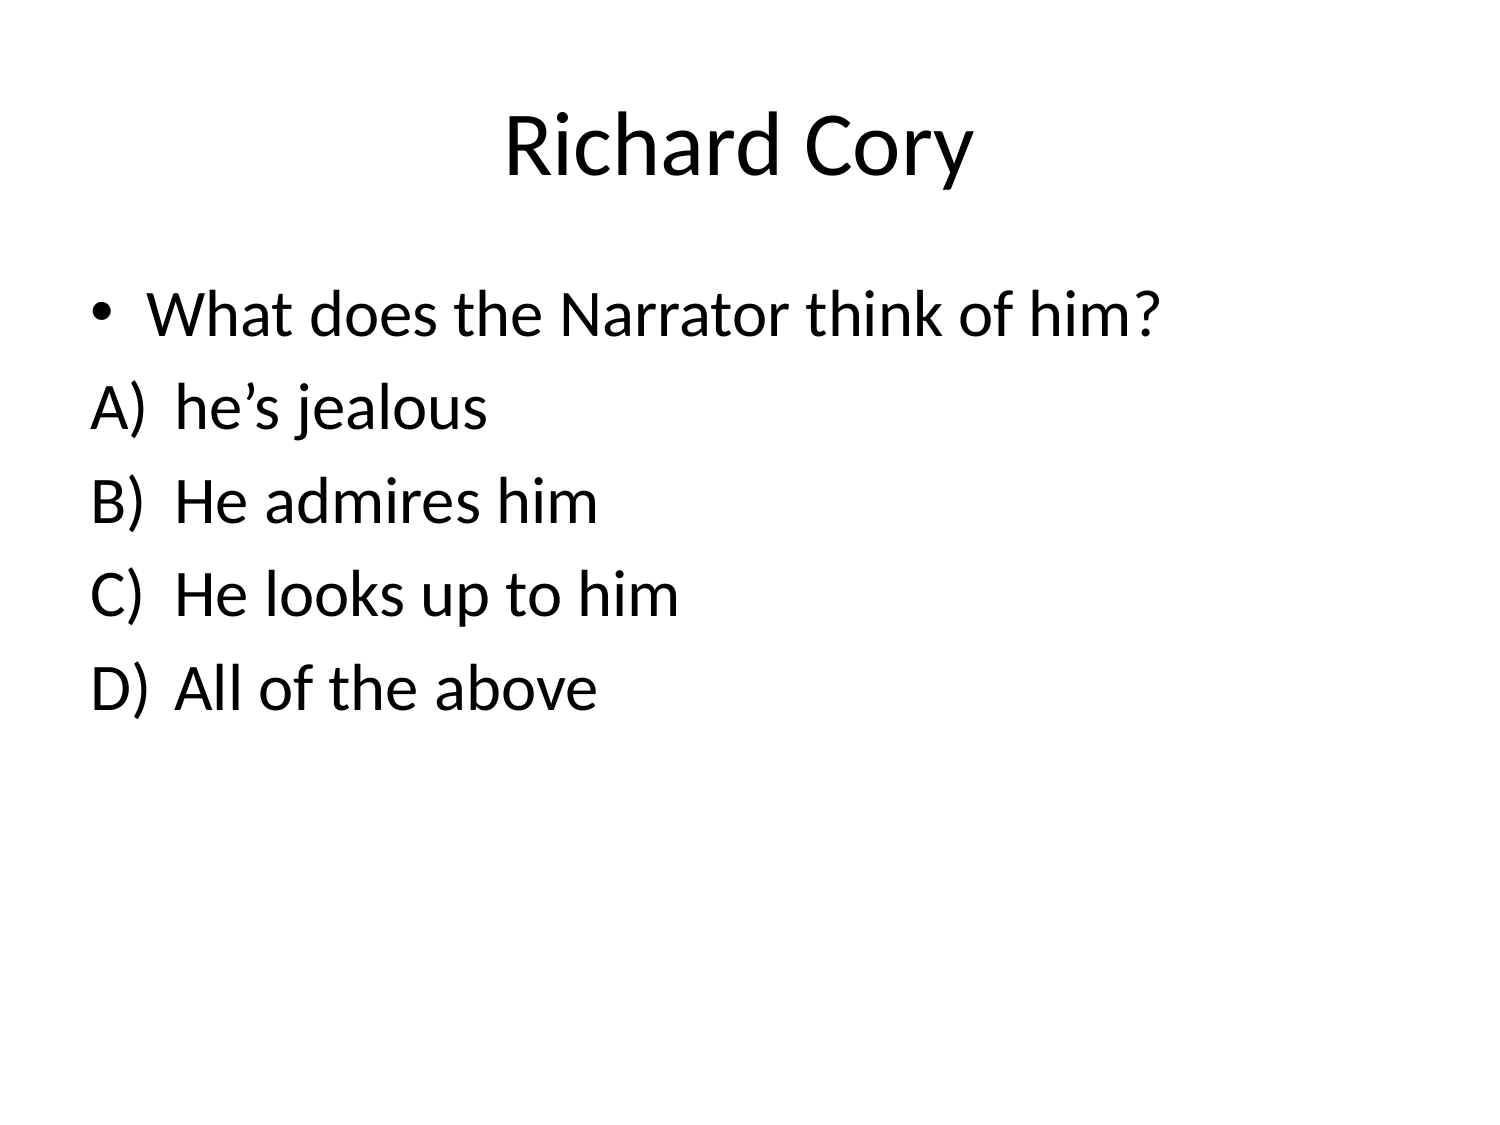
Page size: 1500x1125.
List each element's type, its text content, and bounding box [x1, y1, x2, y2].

list What does the Narrator think of him? he’s jealous He admires him He looks up to him All of the above [75, 262, 1425, 1005]
title Richard Cory [75, 45, 1425, 233]
